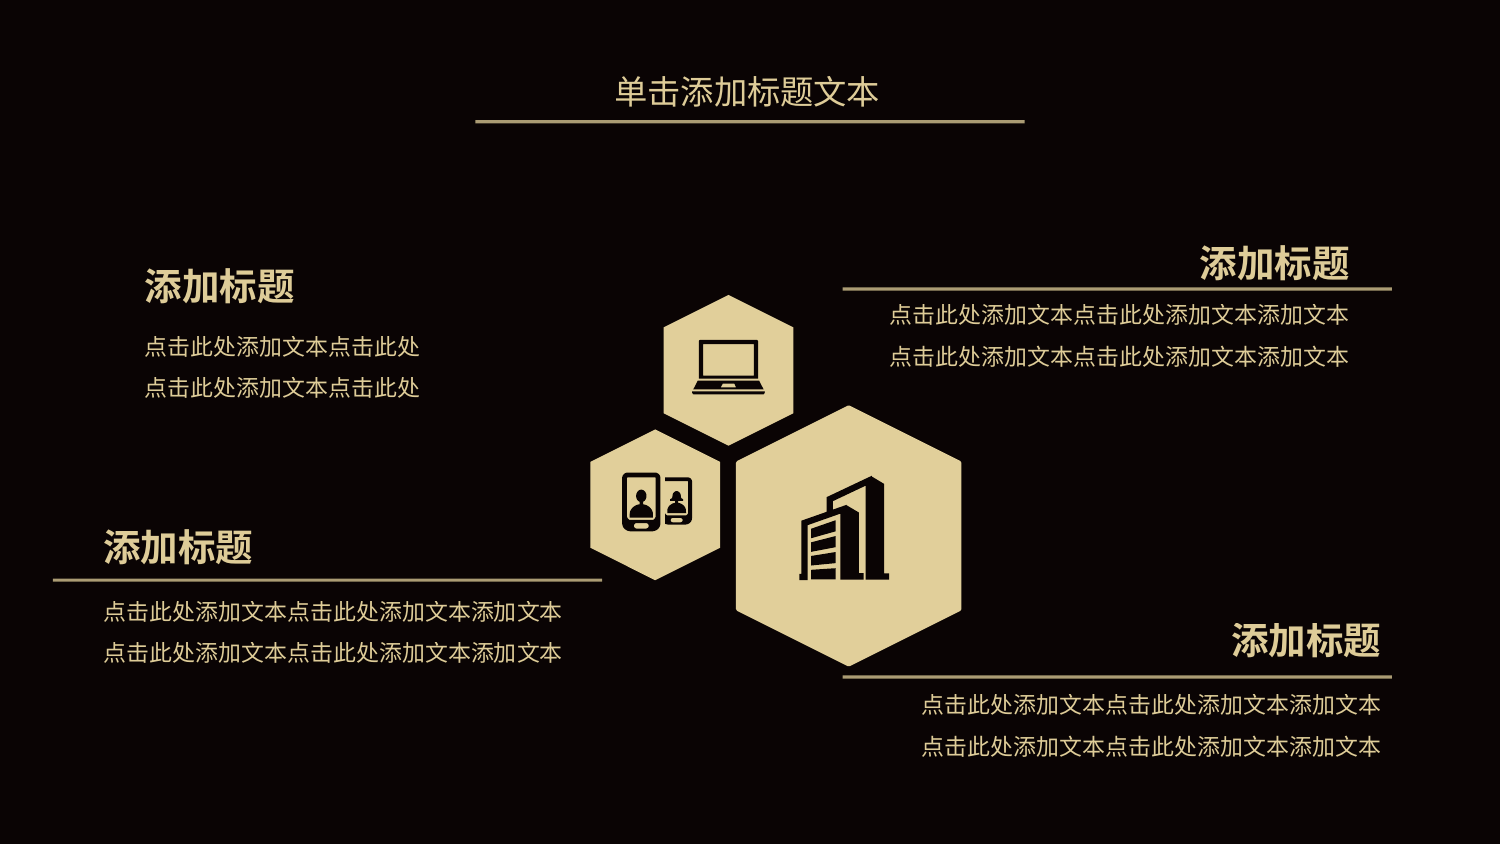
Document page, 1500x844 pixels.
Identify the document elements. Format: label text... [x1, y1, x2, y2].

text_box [663, 294, 794, 446]
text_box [129, 254, 623, 411]
text_box 单击添加标题文本 [754, 43, 901, 119]
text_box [737, 407, 960, 665]
text_box 单击添加标题文本 [599, 43, 745, 119]
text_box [842, 609, 1397, 769]
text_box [589, 429, 721, 581]
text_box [842, 232, 1392, 379]
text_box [52, 515, 603, 676]
